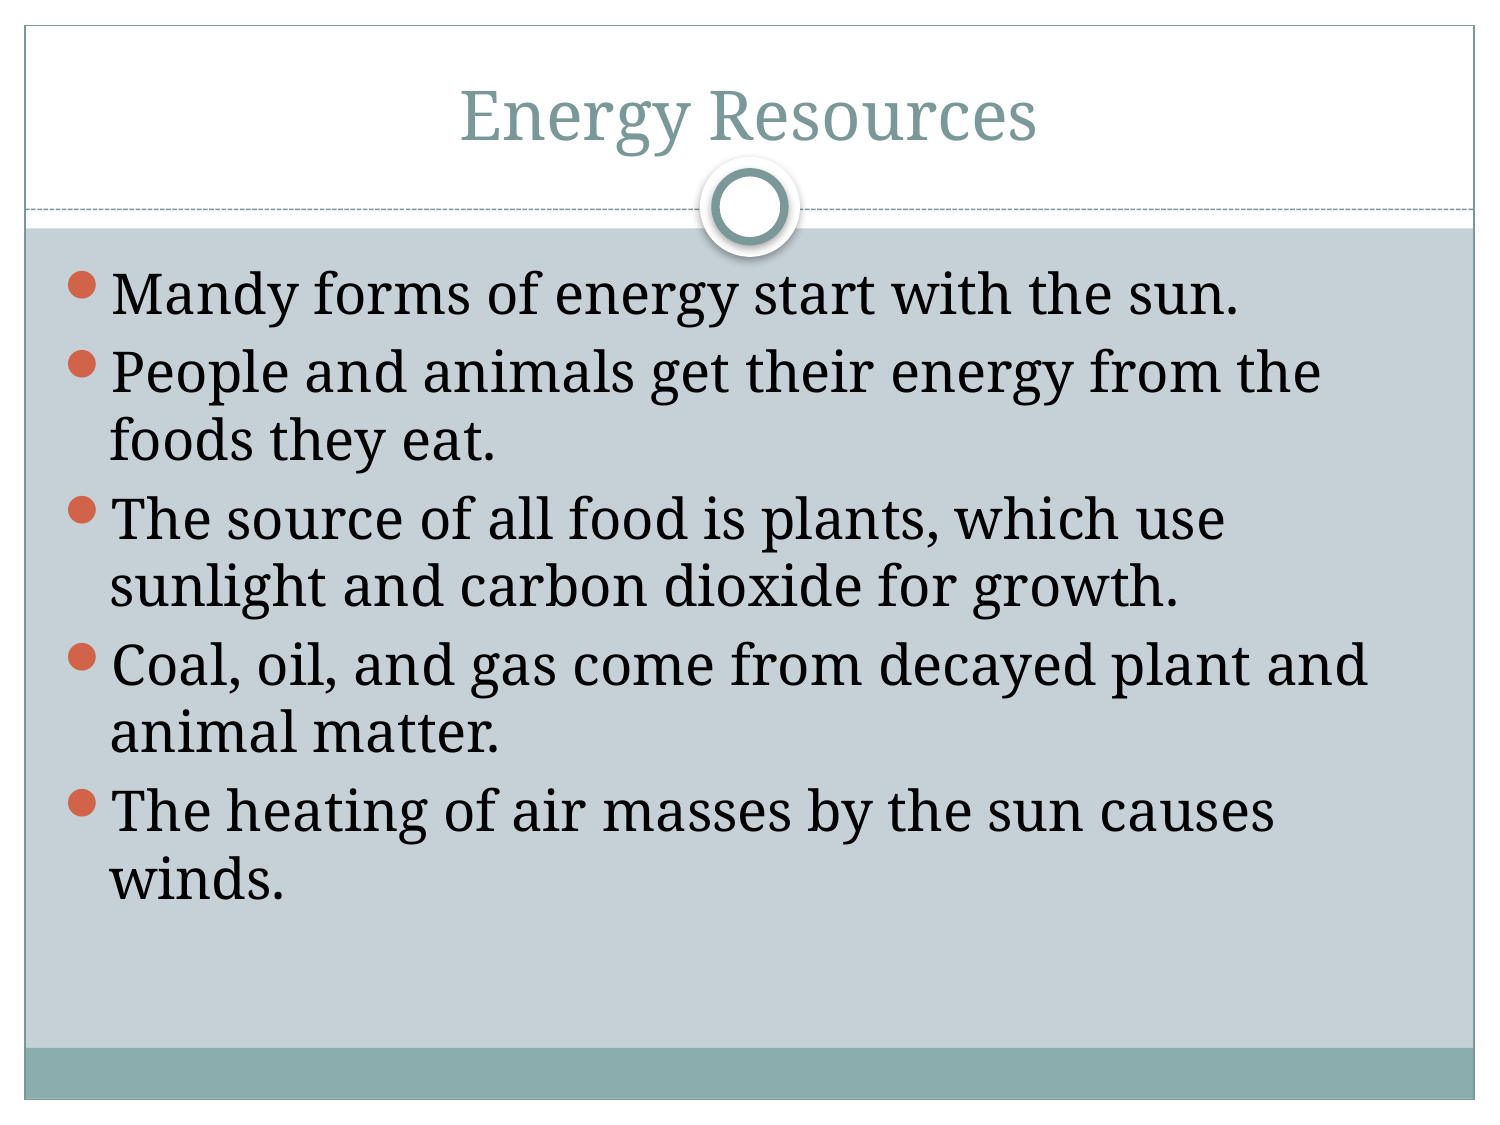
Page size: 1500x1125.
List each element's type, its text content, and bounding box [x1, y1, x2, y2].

title Energy Resources [49, 37, 1450, 162]
list Mandy forms of energy start with the sun. People and animals get their energy from the foods they eat. The source of all food is plants, which use sunlight and carbon dioxide for growth. Coal, oil, and gas come from decayed plant and animal matter. The heating of air masses by the sun causes winds. [49, 250, 1445, 1001]
